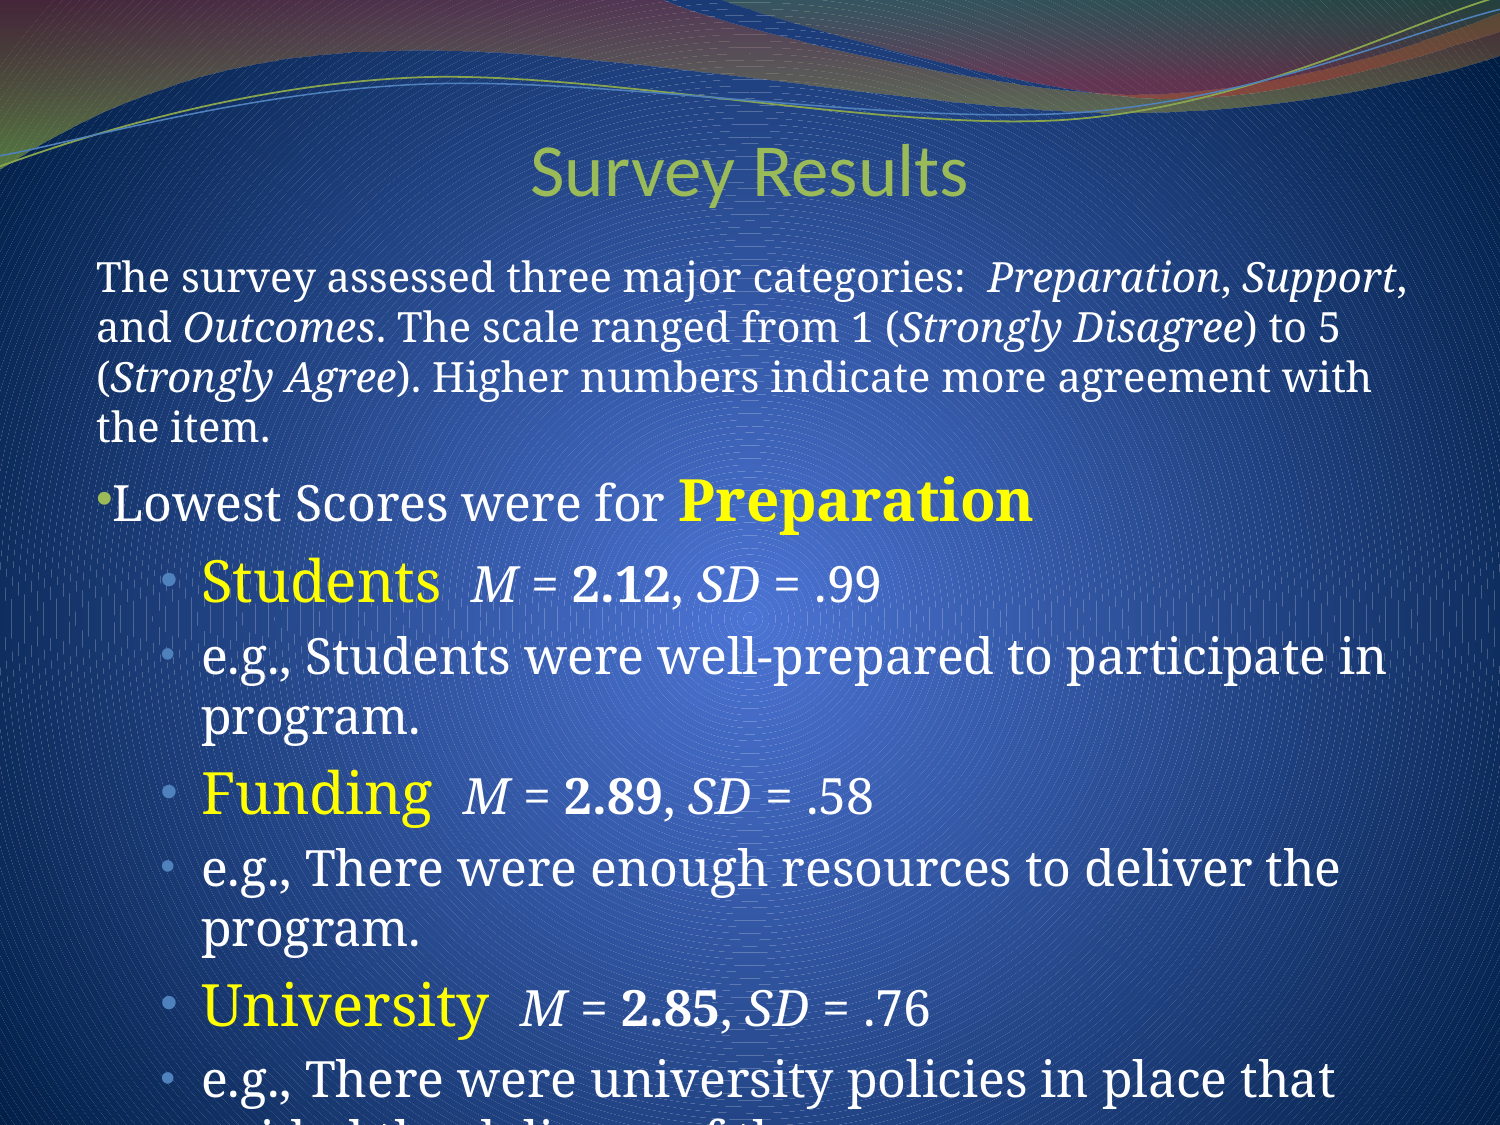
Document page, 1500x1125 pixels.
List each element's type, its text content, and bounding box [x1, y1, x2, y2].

text_box Survey Results [383, 113, 1117, 219]
list The survey assessed three major categories: Preparation, Support, and Outcomes. The scale ranged from 1 (Strongly Disagree) to 5 (Strongly Agree). Higher numbers indicate more agreement with the item. Lowest Scores were for Preparation Students M = 2.12, SD = .99 e.g., Students were well-prepared to participate in program. Funding M = 2.89, SD = .58 e.g., There were enough resources to deliver the program. University M = 2.85, SD = .76 e.g., There were university policies in place that guided the delivery of the program. [88, 243, 1447, 965]
